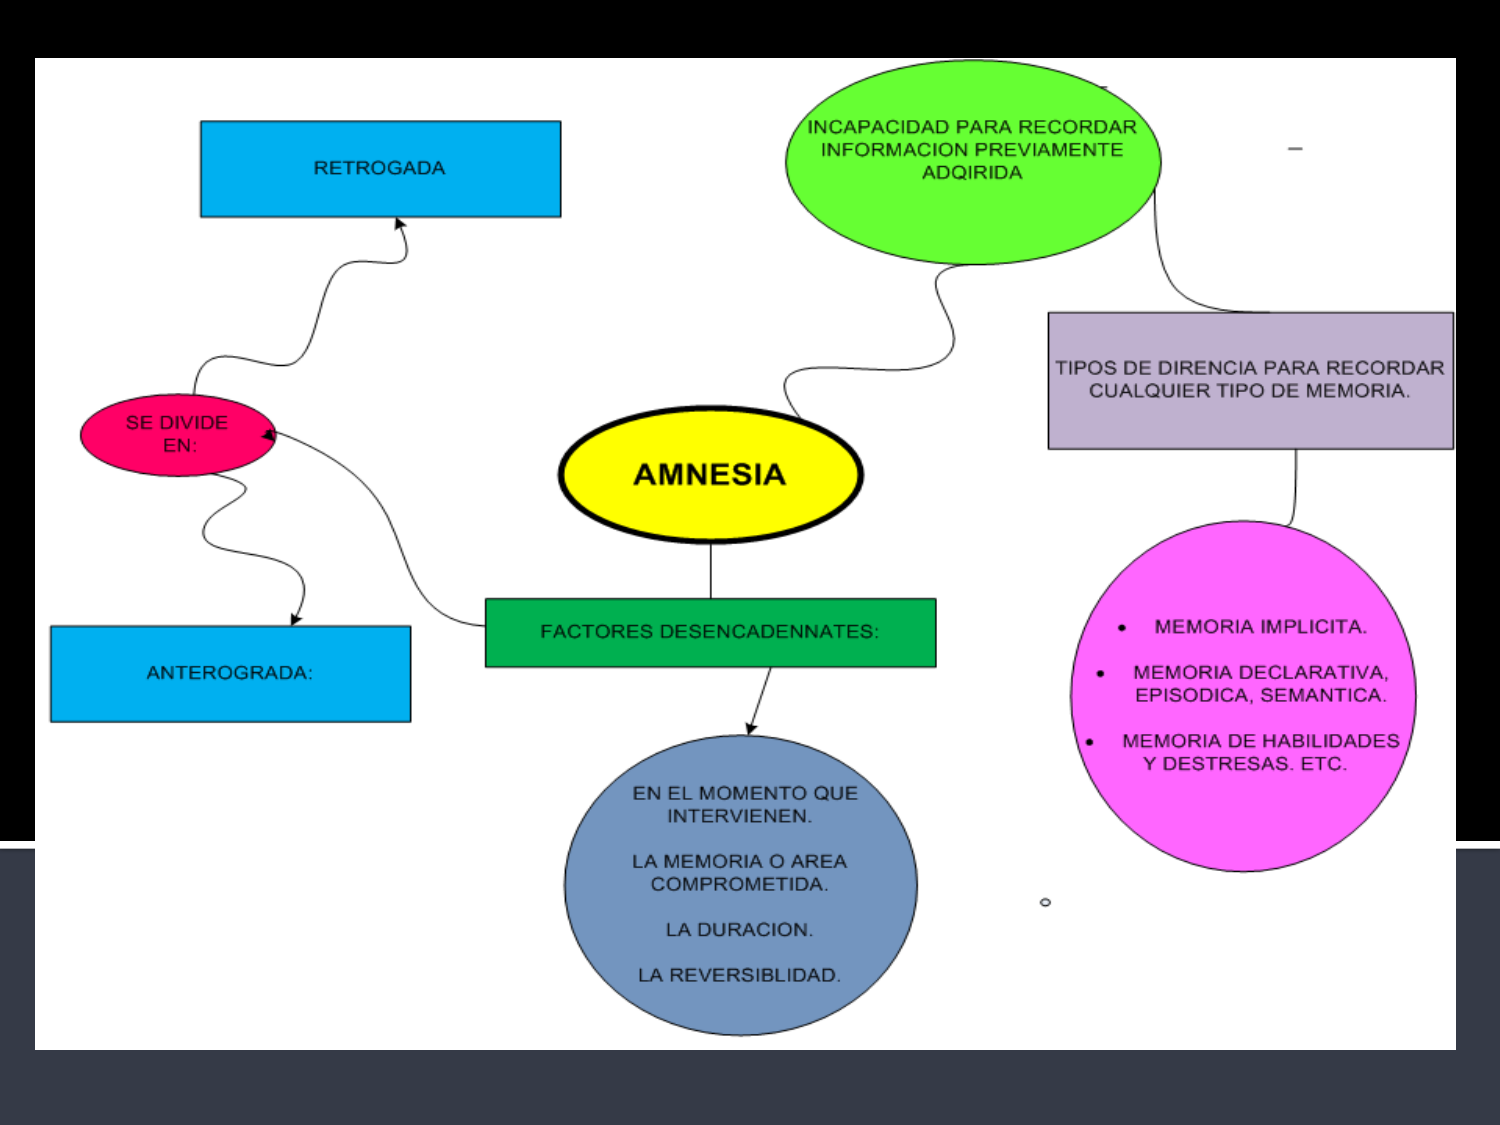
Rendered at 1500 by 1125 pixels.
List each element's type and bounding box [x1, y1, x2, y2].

picture [35, 58, 1456, 1050]
